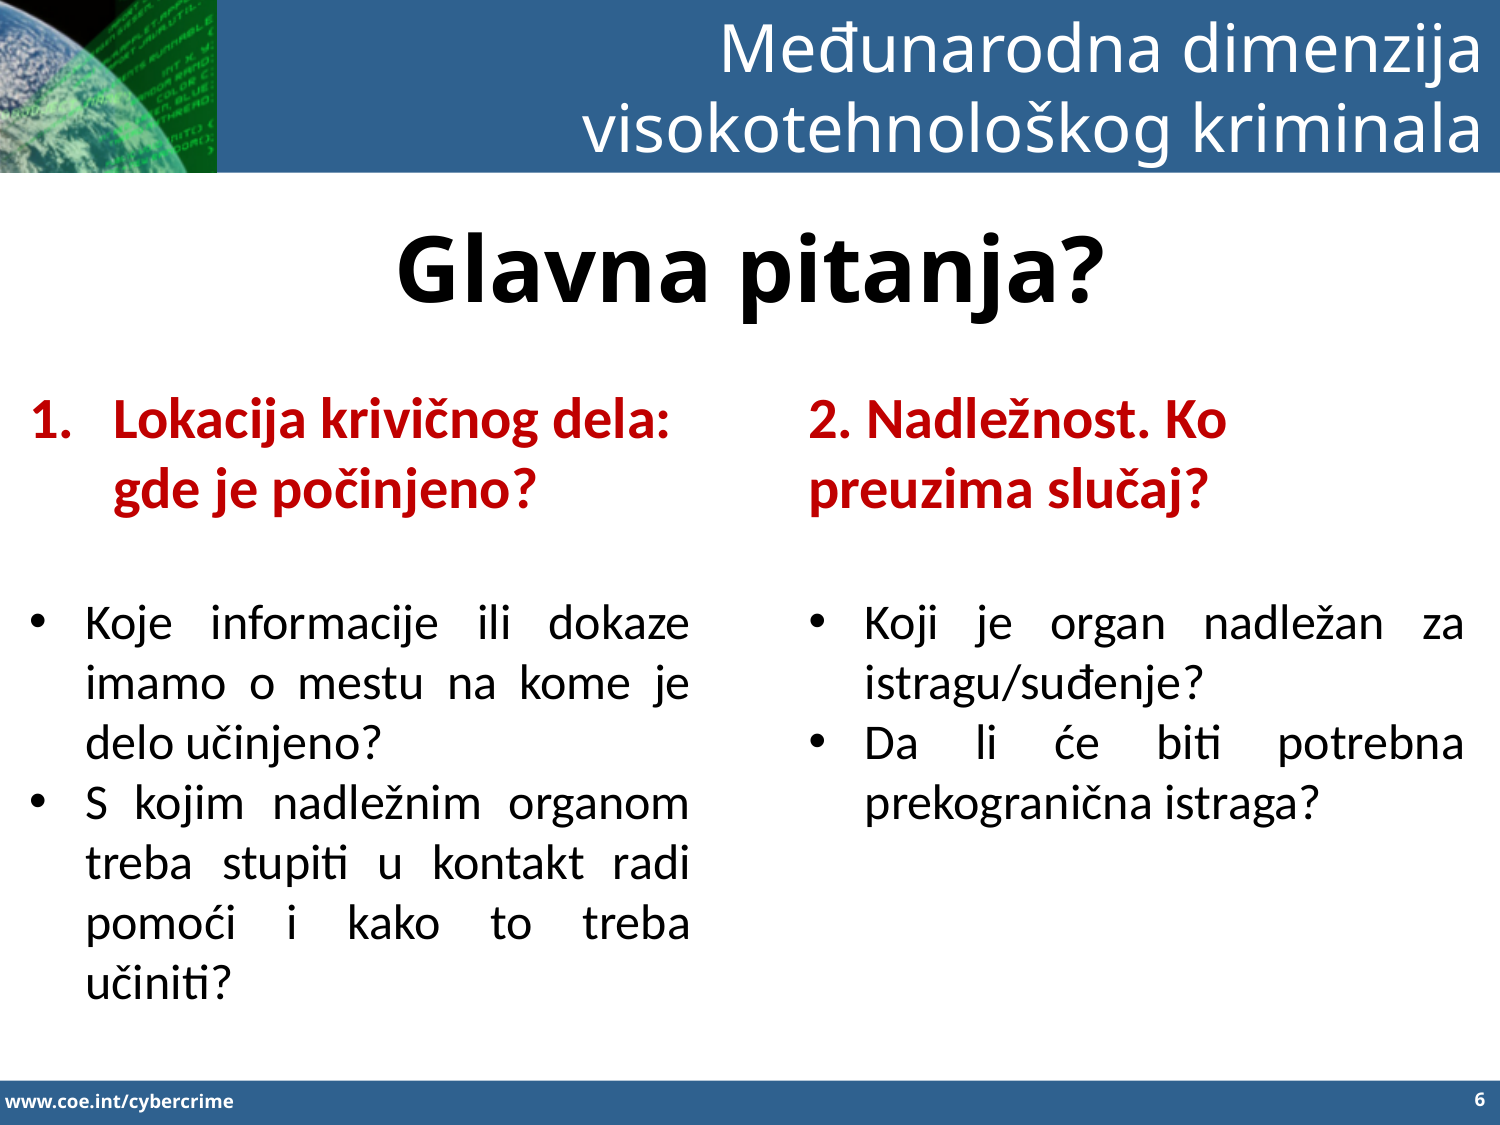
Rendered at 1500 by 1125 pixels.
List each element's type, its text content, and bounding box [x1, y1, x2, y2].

slide_number 6 [1149, 1079, 1500, 1125]
text_box Međunarodna dimenzija visokotehnološkog kriminala [329, 9, 1500, 162]
picture [0, 1, 217, 173]
text_box Glavna pitanja? [74, 203, 1425, 331]
text_box 2. Nadležnost. Ko preuzima slučaj? Koji je organ nadležan za istragu/suđenje? Da li će biti potrebna prekogranična istraga? [793, 372, 1480, 838]
text_box Lokacija krivičnog dela: gde je počinjeno? Koje informacije ili dokaze imamo o mestu na kome je delo učinjeno? S kojim nadležnim organom treba stupiti u kontakt radi pomoći i kako to treba učiniti? [14, 372, 707, 1018]
